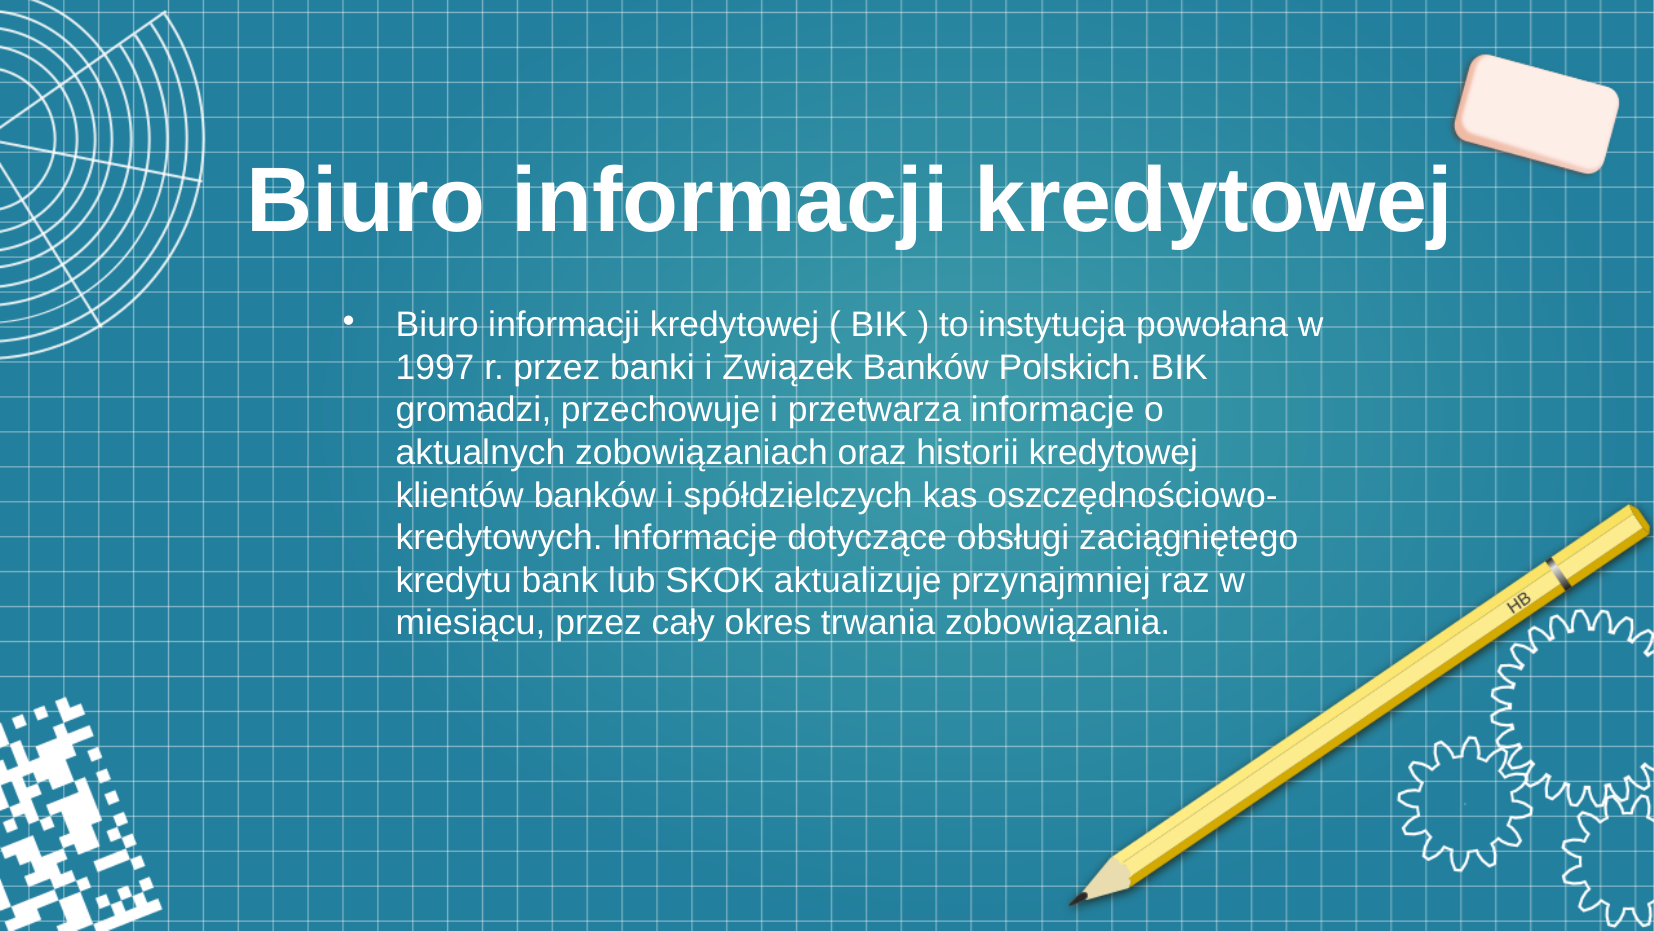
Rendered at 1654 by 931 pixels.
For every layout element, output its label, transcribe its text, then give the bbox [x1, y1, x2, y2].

title Biuro informacji kredytowej [106, 88, 1595, 302]
picture [0, 0, 1654, 931]
list Biuro informacji kredytowej ( BIK ) to instytucja powołana w 1997 r. przez banki i Związek Banków Polskich. BIK gromadzi, przechowuje i przetwarza informacje o aktualnych zobowiązaniach oraz historii kredytowej klientów banków i spółdzielczych kas oszczędnościowo-kredytowych. Informacje dotyczące obsługi zaciągniętego kredytu bank lub SKOK aktualizuje przynajmniej raz w miesiącu, przez cały okres trwania zobowiązania. [324, 301, 1329, 753]
